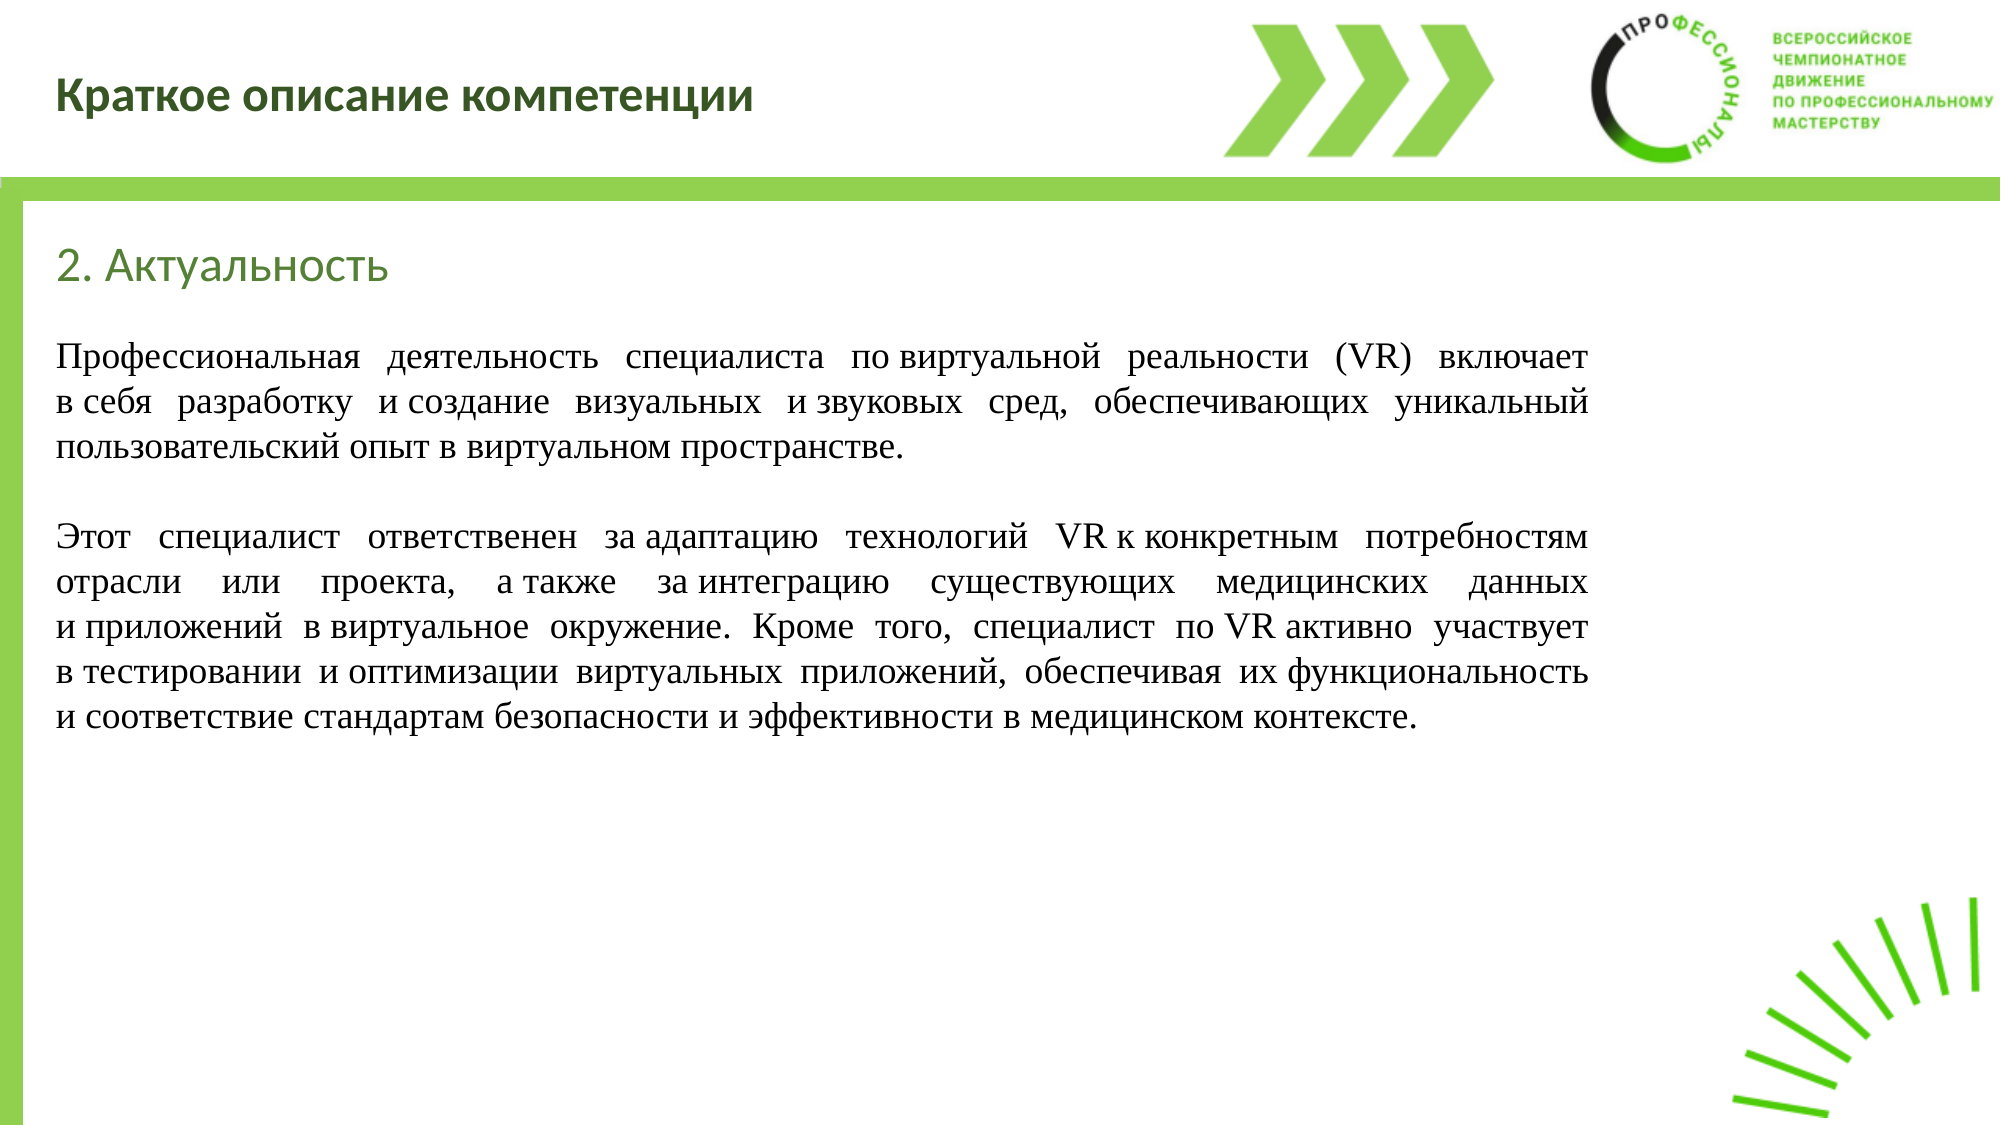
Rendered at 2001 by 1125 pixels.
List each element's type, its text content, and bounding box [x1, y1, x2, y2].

picture [0, 177, 2000, 1125]
text_box 2. Актуальность [40, 224, 1166, 300]
text_box Краткое описание компетенции [40, 28, 1145, 154]
picture [1716, 893, 2000, 1118]
picture [1210, 11, 2000, 167]
text_box Профессиональная деятельность специалиста по виртуальной реальности (VR) включает в себя разработку и создание визуальных и звуковых сред, обеспечивающих уникальный пользовательский опыт в виртуальном пространстве. Этот специалист ответственен за адаптацию технологий VR к конкретным потребностям отрасли или проекта, а также за интеграцию существующих медицинских данных и приложений в виртуальное окружение. Кроме того, специалист по VR активно участвует в тестировании и оптимизации виртуальных приложений, обеспечивая их функциональность и соответствие стандартам безопасности и эффективности в медицинском контексте. [40, 323, 1606, 744]
